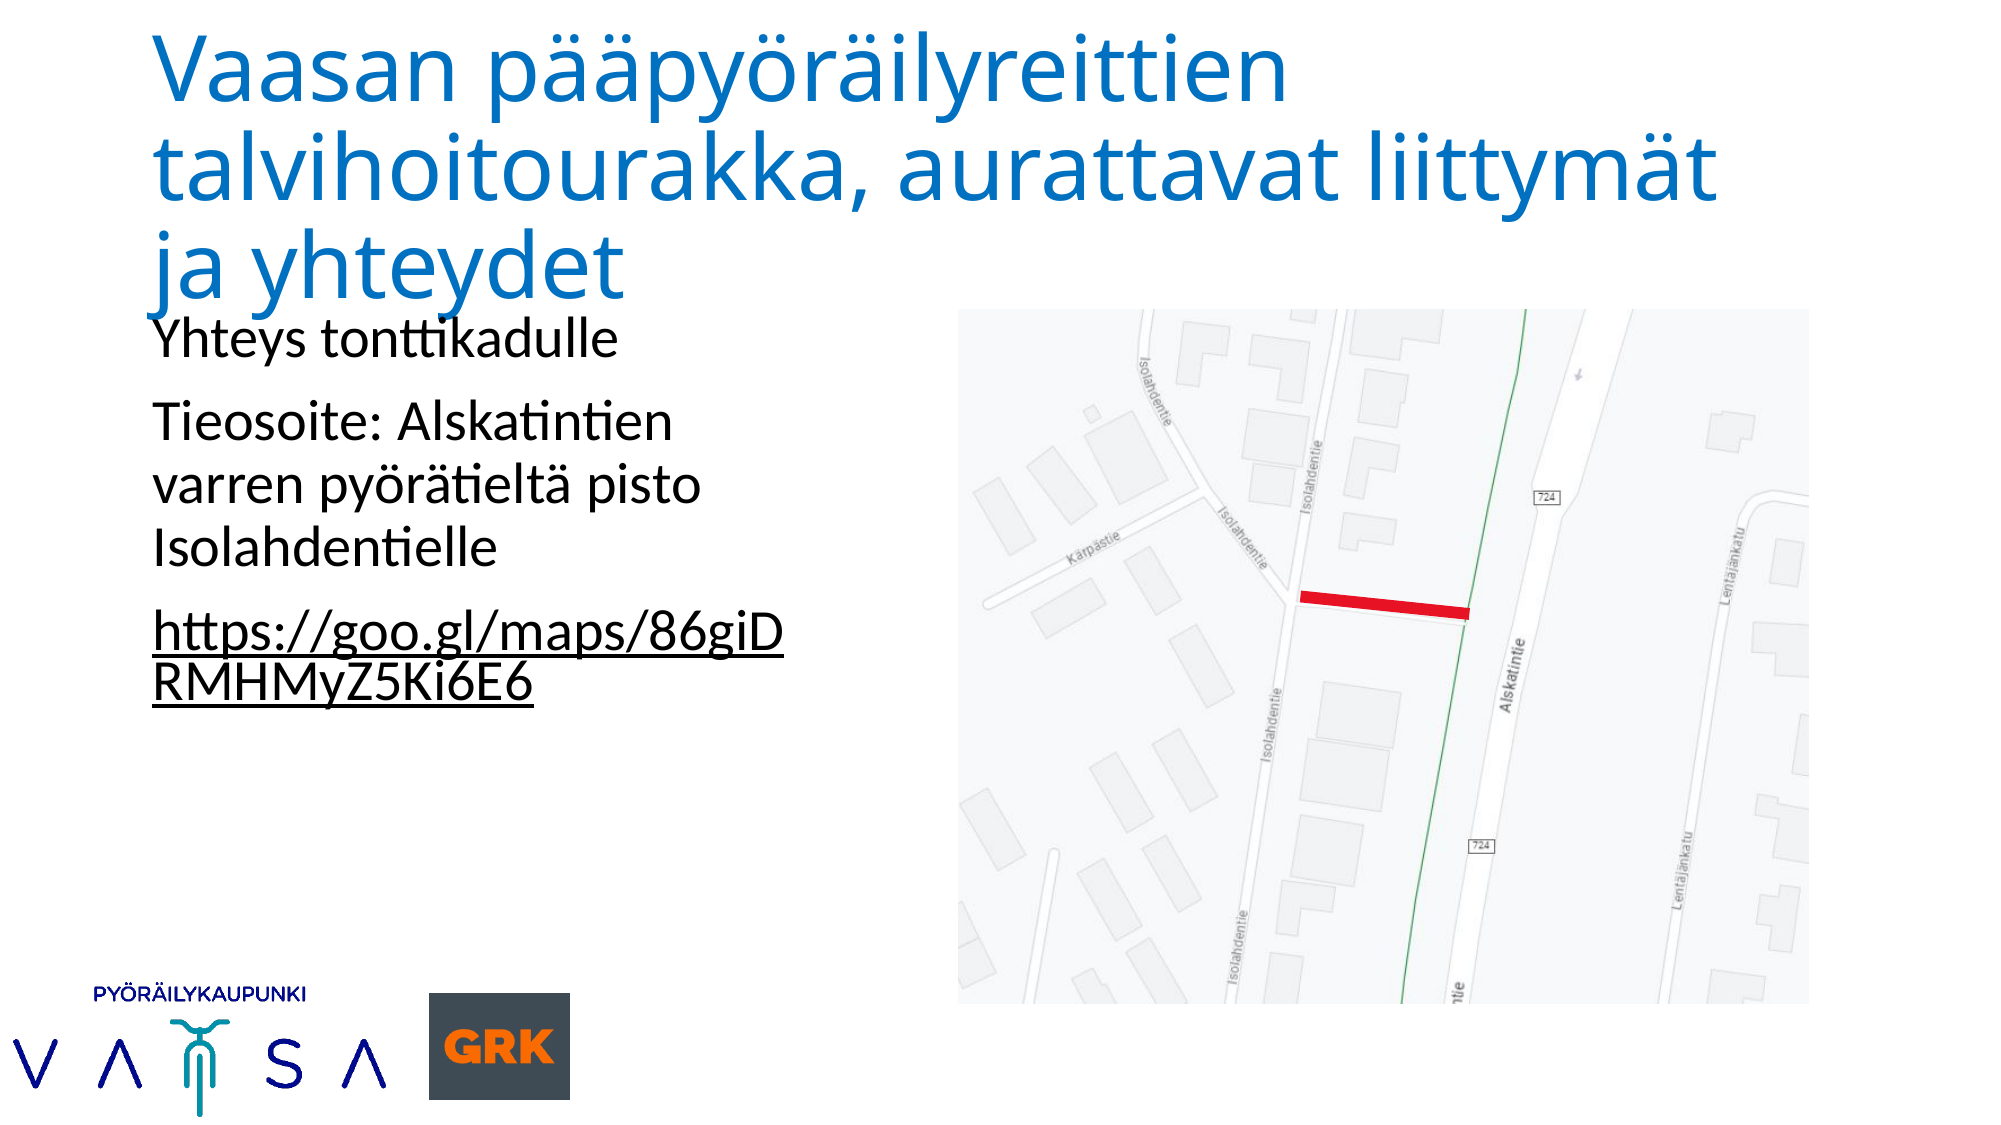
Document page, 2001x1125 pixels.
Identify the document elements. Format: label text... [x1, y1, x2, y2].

picture [429, 993, 570, 1100]
title Vaasan pääpyöräilyreittien talvihoitourakka, aurattavat liittymät ja yhteydet [137, 59, 1780, 281]
list Yhteys tonttikadulle Tieosoite: Alskatintien varren pyörätieltä pisto Isolahdentielle https://goo.gl/maps/86giDRMHMyZ5Ki6E6 [137, 299, 800, 1014]
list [958, 309, 1809, 1004]
picture [13, 982, 386, 1117]
